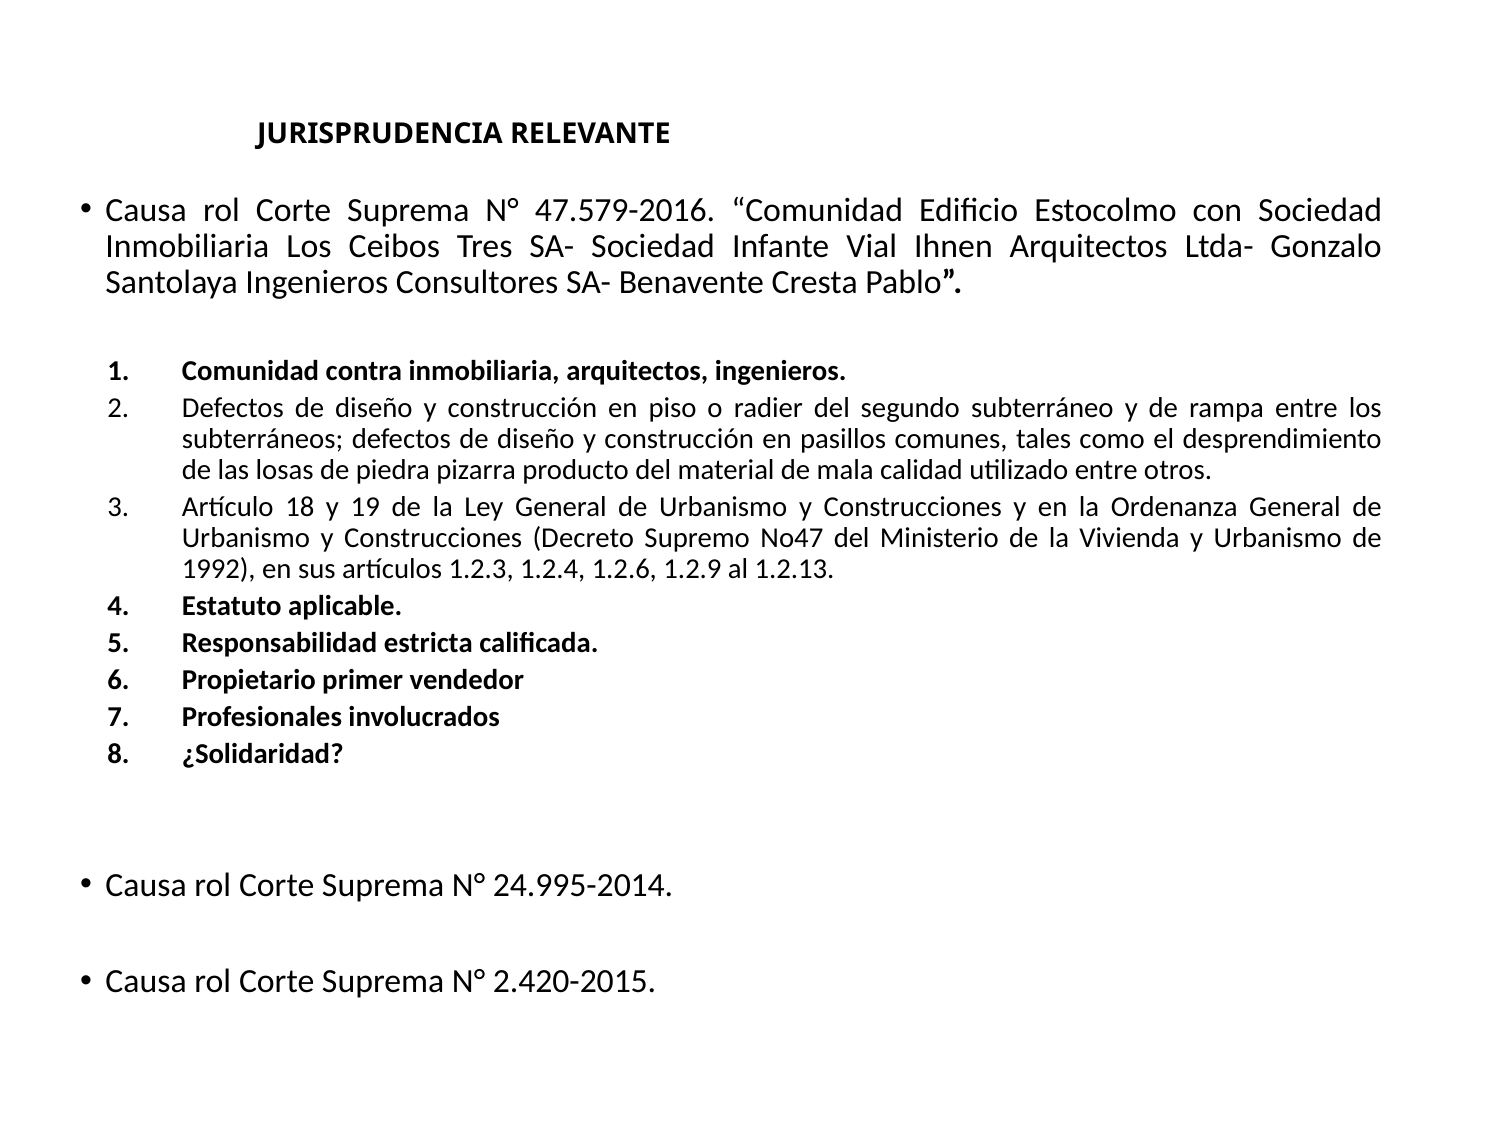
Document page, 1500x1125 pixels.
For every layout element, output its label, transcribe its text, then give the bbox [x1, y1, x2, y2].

list Causa rol Corte Suprema N° 47.579-2016. “Comunidad Edificio Estocolmo con Sociedad Inmobiliaria Los Ceibos Tres SA- Sociedad Infante Vial Ihnen Arquitectos Ltda- Gonzalo Santolaya Ingenieros Consultores SA- Benavente Cresta Pablo”. Comunidad contra inmobiliaria, arquitectos, ingenieros. Defectos de diseño y construcción en piso o radier del segundo subterráneo y de rampa entre los subterráneos; defectos de diseño y construcción en pasillos comunes, tales como el desprendimiento de las losas de piedra pizarra producto del material de mala calidad utilizado entre otros. Artículo 18 y 19 de la Ley General de Urbanismo y Construcciones y en la Ordenanza General de Urbanismo y Construcciones (Decreto Supremo No47 del Ministerio de la Vivienda y Urbanismo de 1992), en sus artículos 1.2.3, 1.2.4, 1.2.6, 1.2.9 al 1.2.13. Estatuto aplicable. Responsabilidad estricta calificada. Propietario primer vendedor Profesionales involucrados ¿Solidaridad? Causa rol Corte Suprema N° 24.995-2014. Causa rol Corte Suprema N° 2.420-2015. [64, 184, 1397, 1014]
title JURISPRUDENCIA RELEVANTE [242, 110, 1341, 184]
